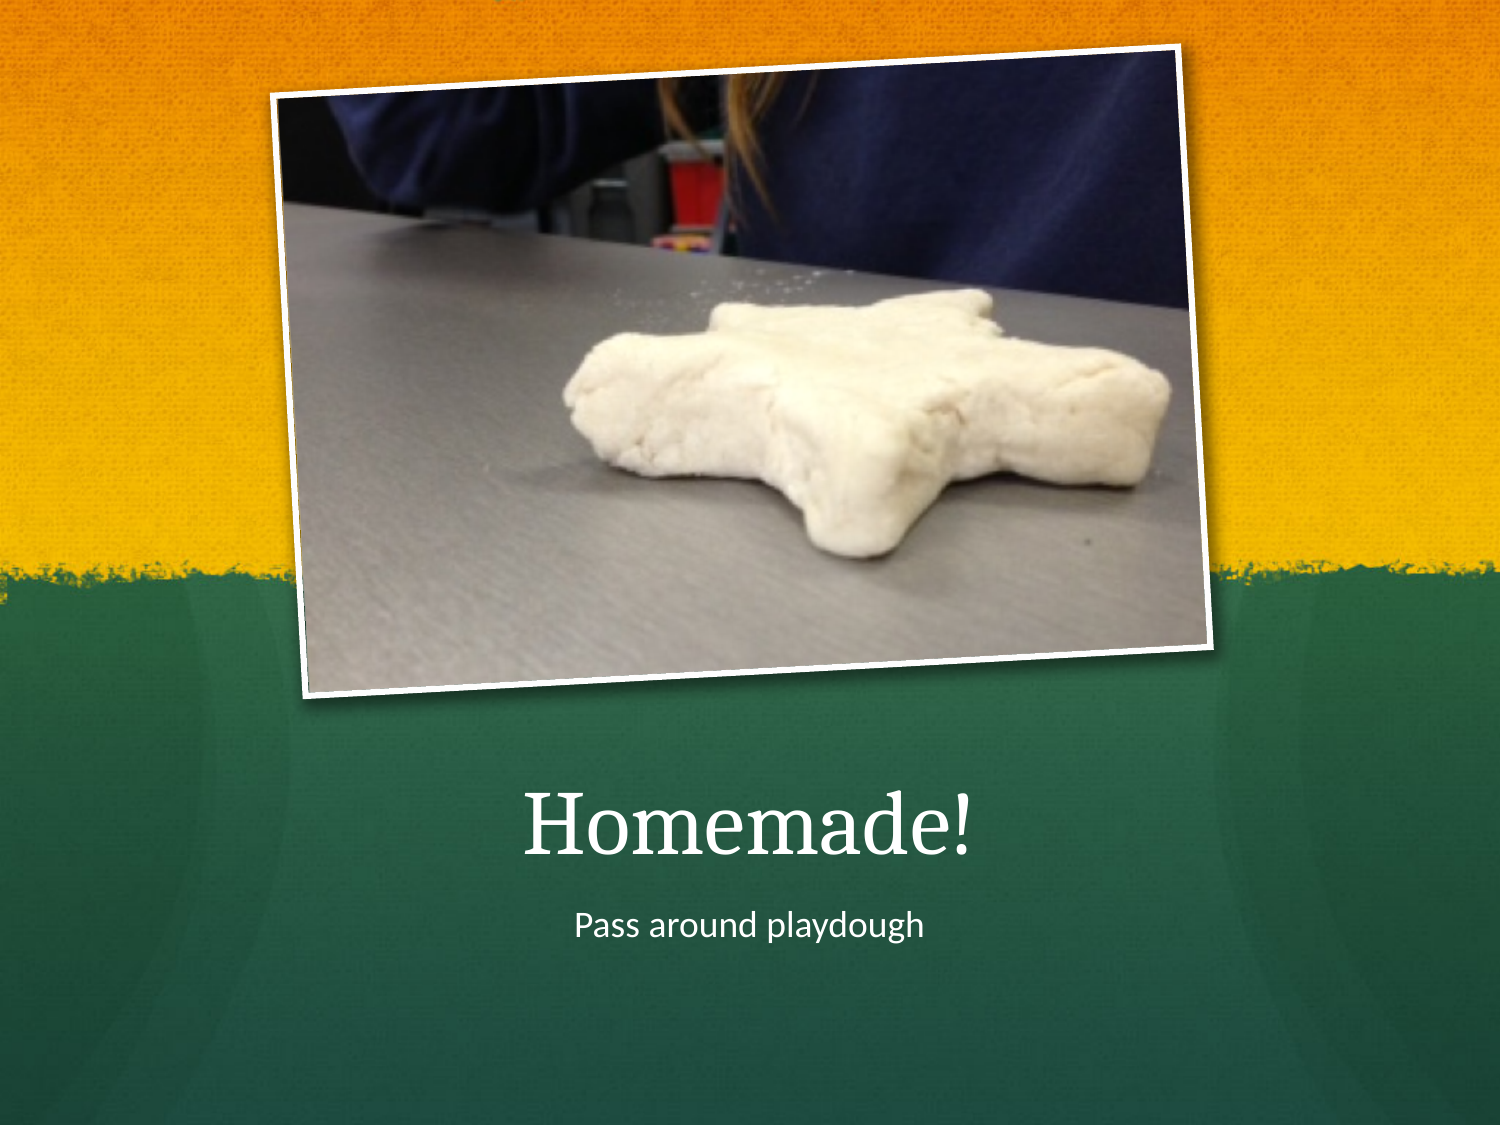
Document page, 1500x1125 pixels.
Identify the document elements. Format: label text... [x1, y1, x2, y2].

title Homemade! [125, 699, 1375, 881]
picture [0, 0, 1500, 1125]
list Pass around playdough [125, 892, 1375, 1025]
